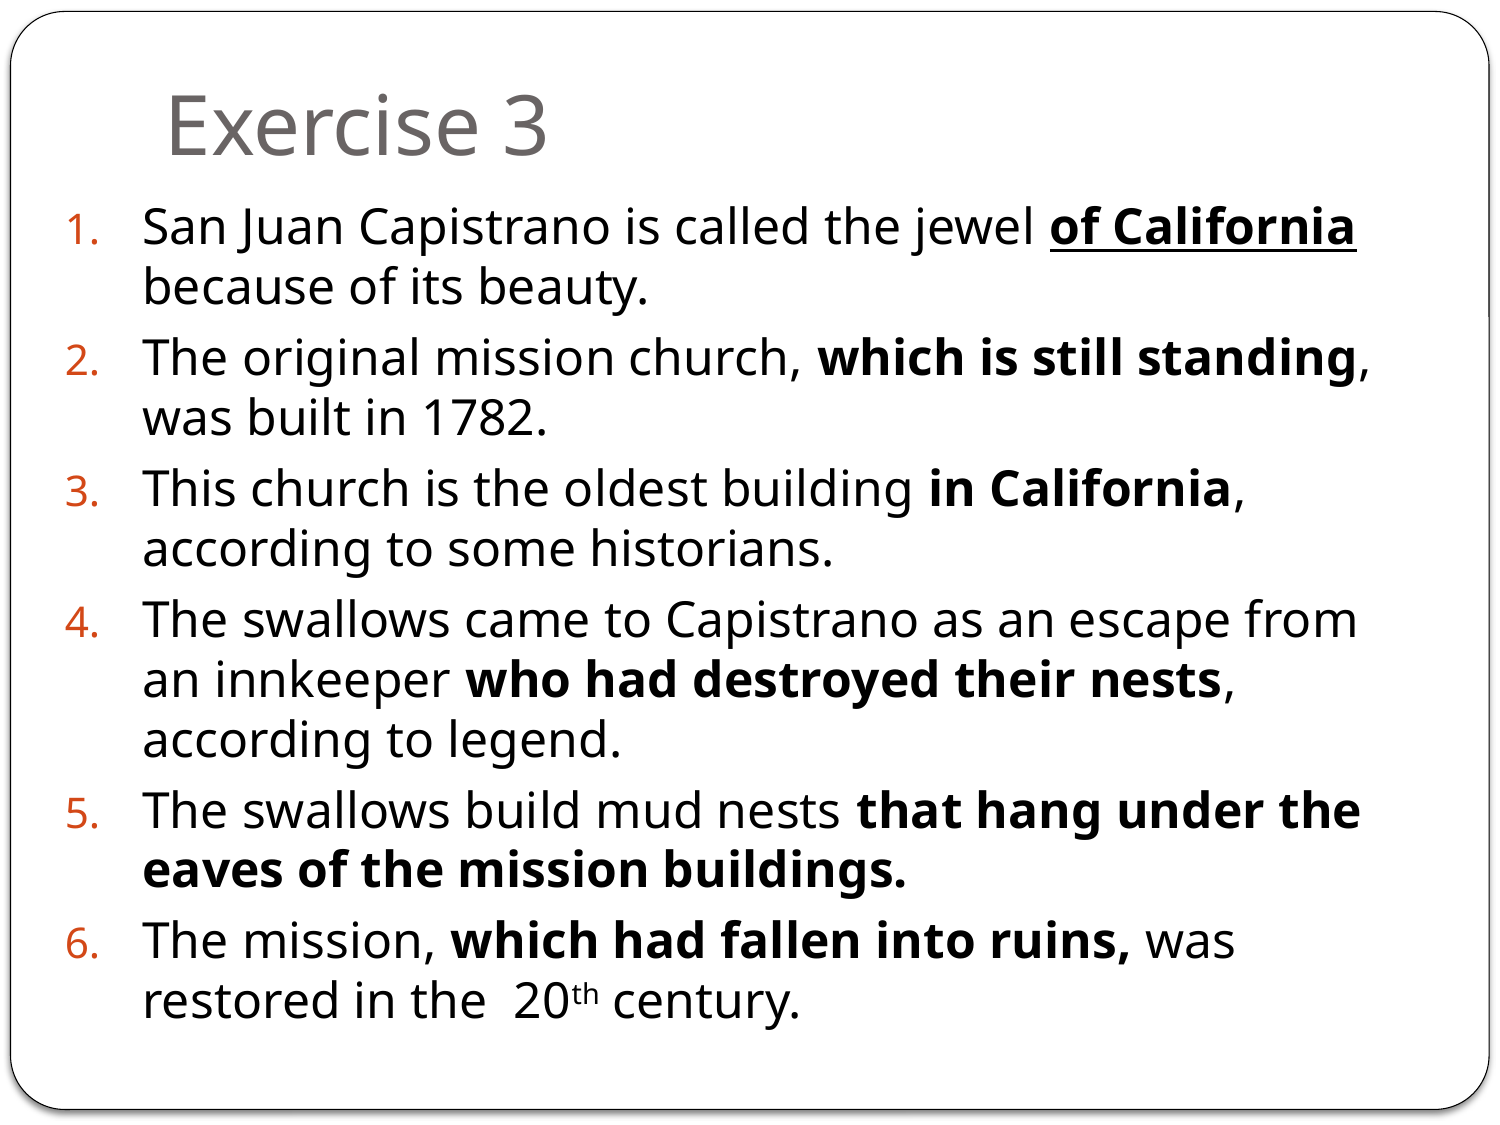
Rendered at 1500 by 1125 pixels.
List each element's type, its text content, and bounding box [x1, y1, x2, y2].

title Exercise 3 [150, 45, 1425, 187]
list San Juan Capistrano is called the jewel of California because of its beauty. The original mission church, which is still standing, was built in 1782. This church is the oldest building in California, according to some historians. The swallows came to Capistrano as an escape from an innkeeper who had destroyed their nests, according to legend. The swallows build mud nests that hang under the eaves of the mission buildings. The mission, which had fallen into ruins, was restored in the 20th century. [50, 187, 1425, 1038]
